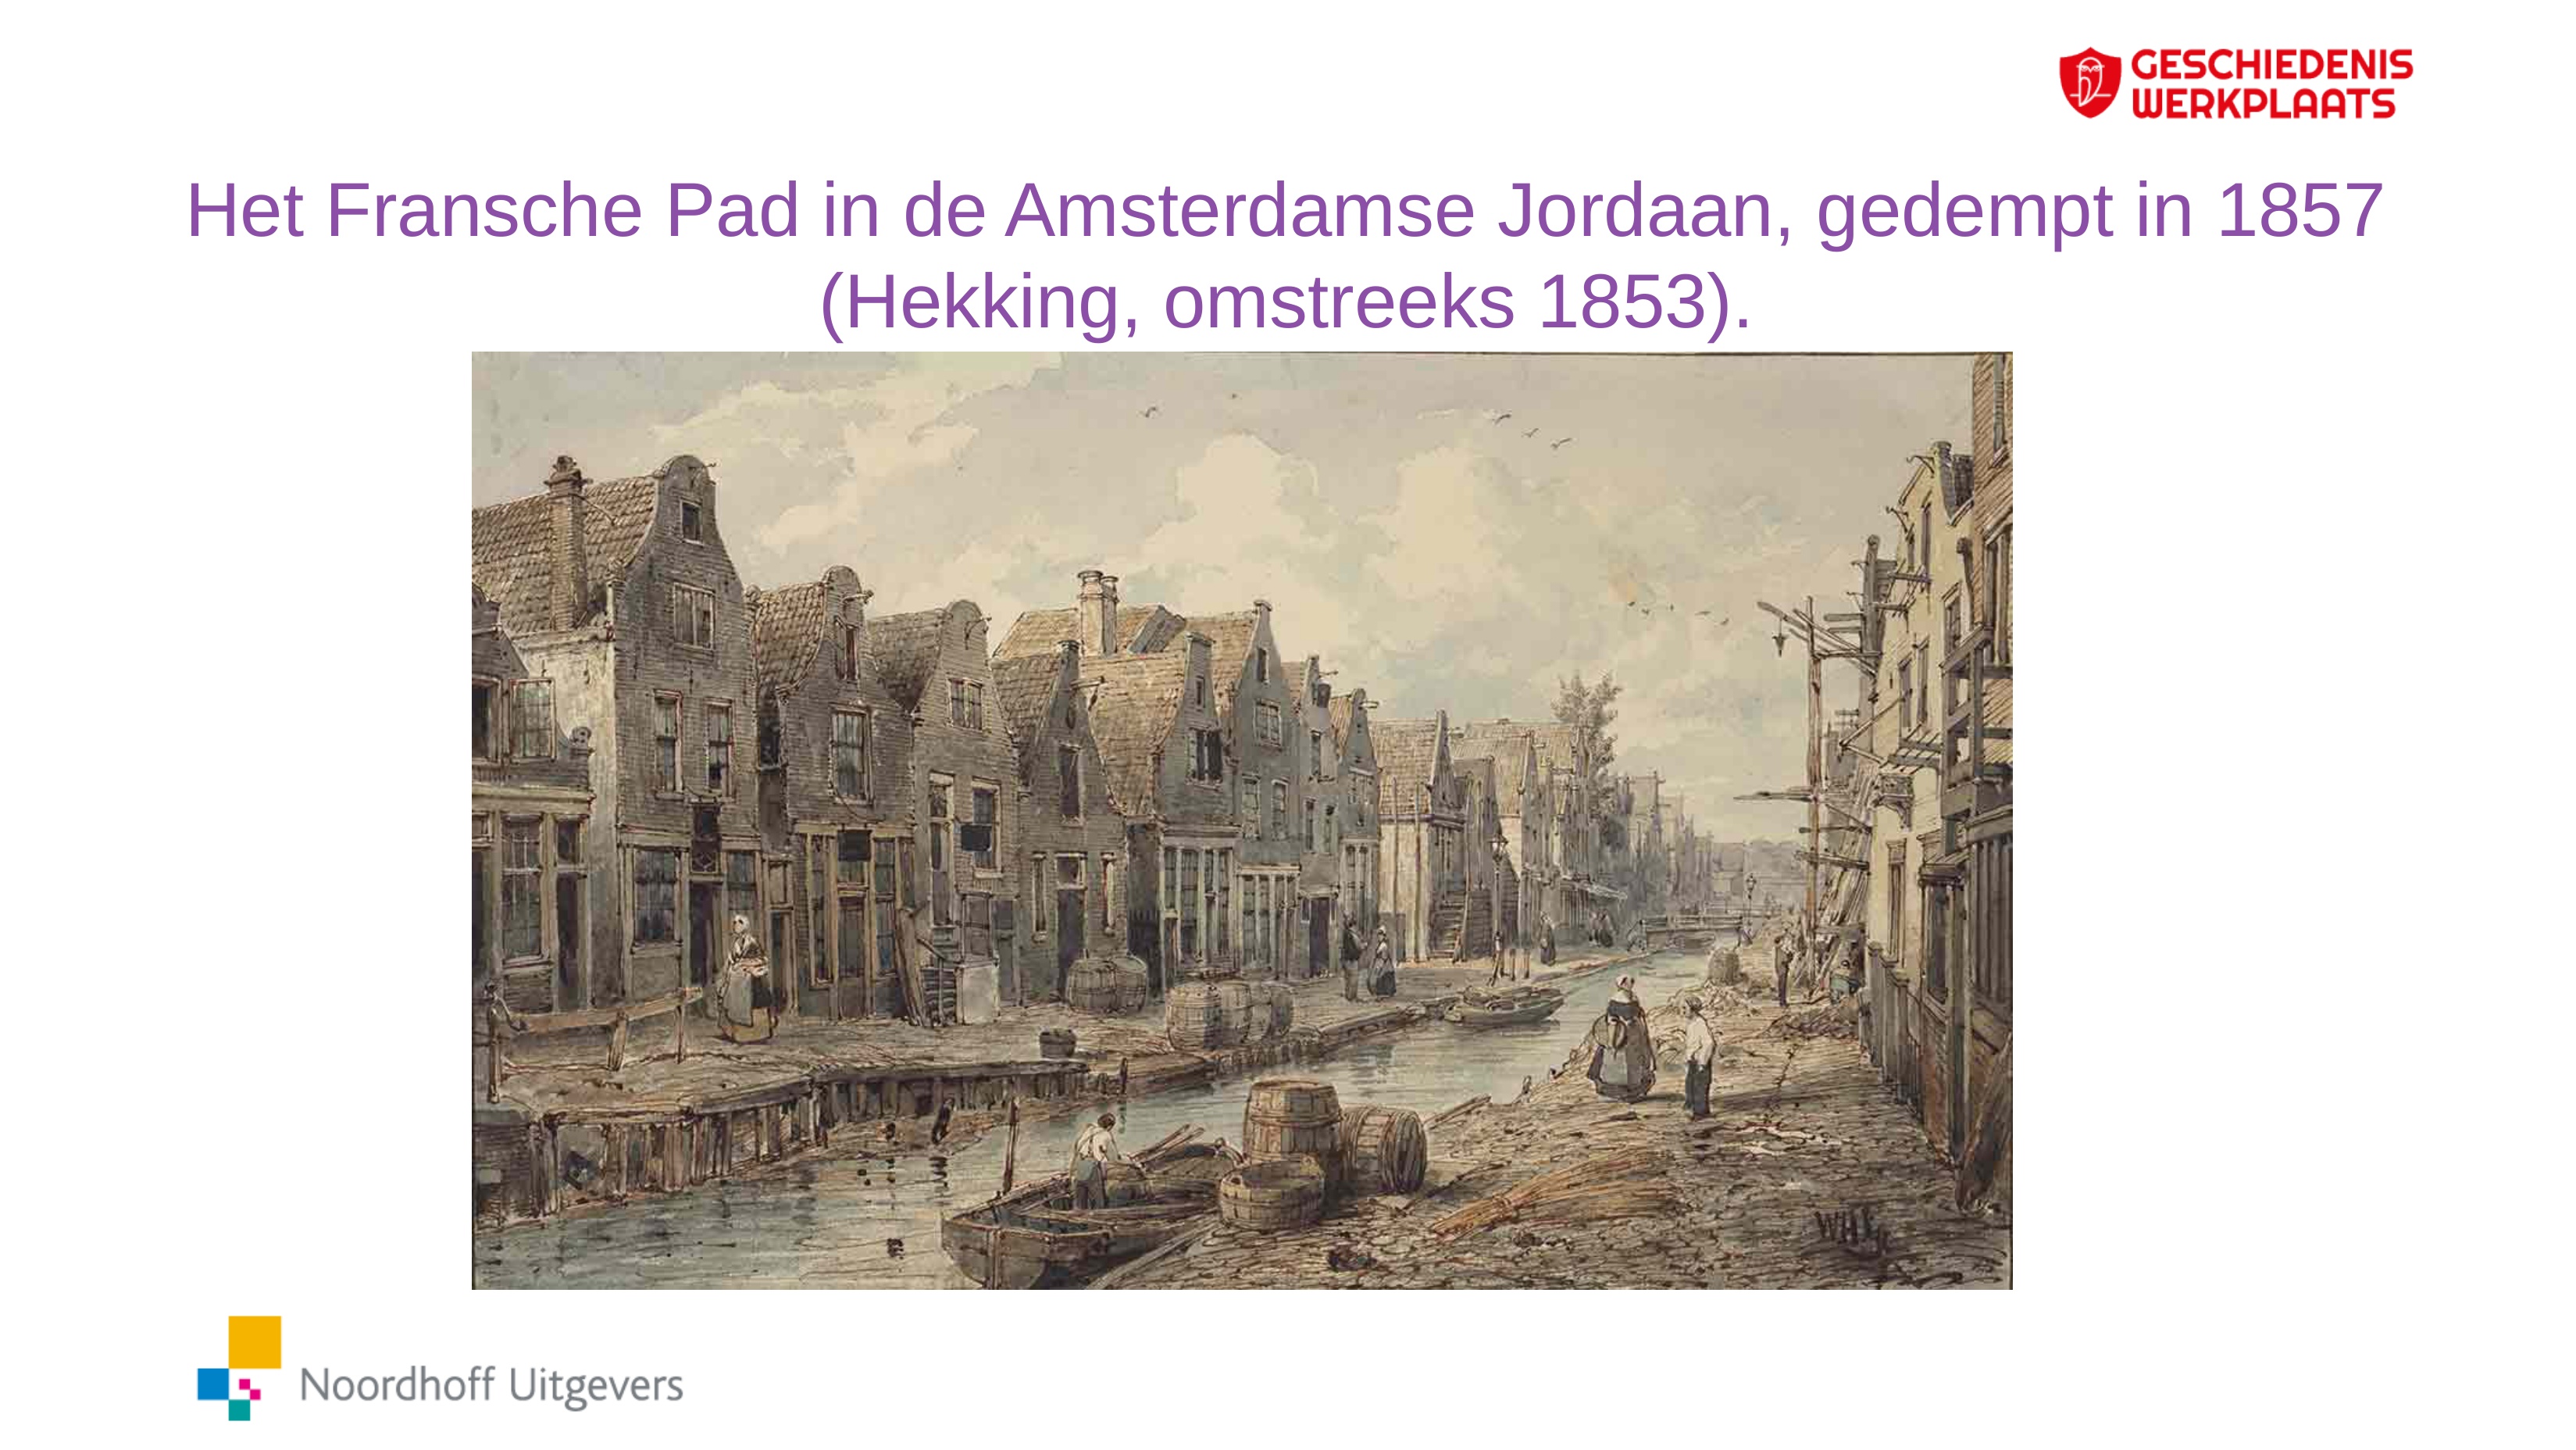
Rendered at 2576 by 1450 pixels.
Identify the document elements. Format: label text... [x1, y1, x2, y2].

picture [1610, 0, 2576, 161]
title Het Fransche Pad in de Amsterdamse Jordaan, gedempt in 1857 (Hekking, omstreeks 1853). [159, 159, 2416, 266]
picture [159, 352, 2013, 1449]
